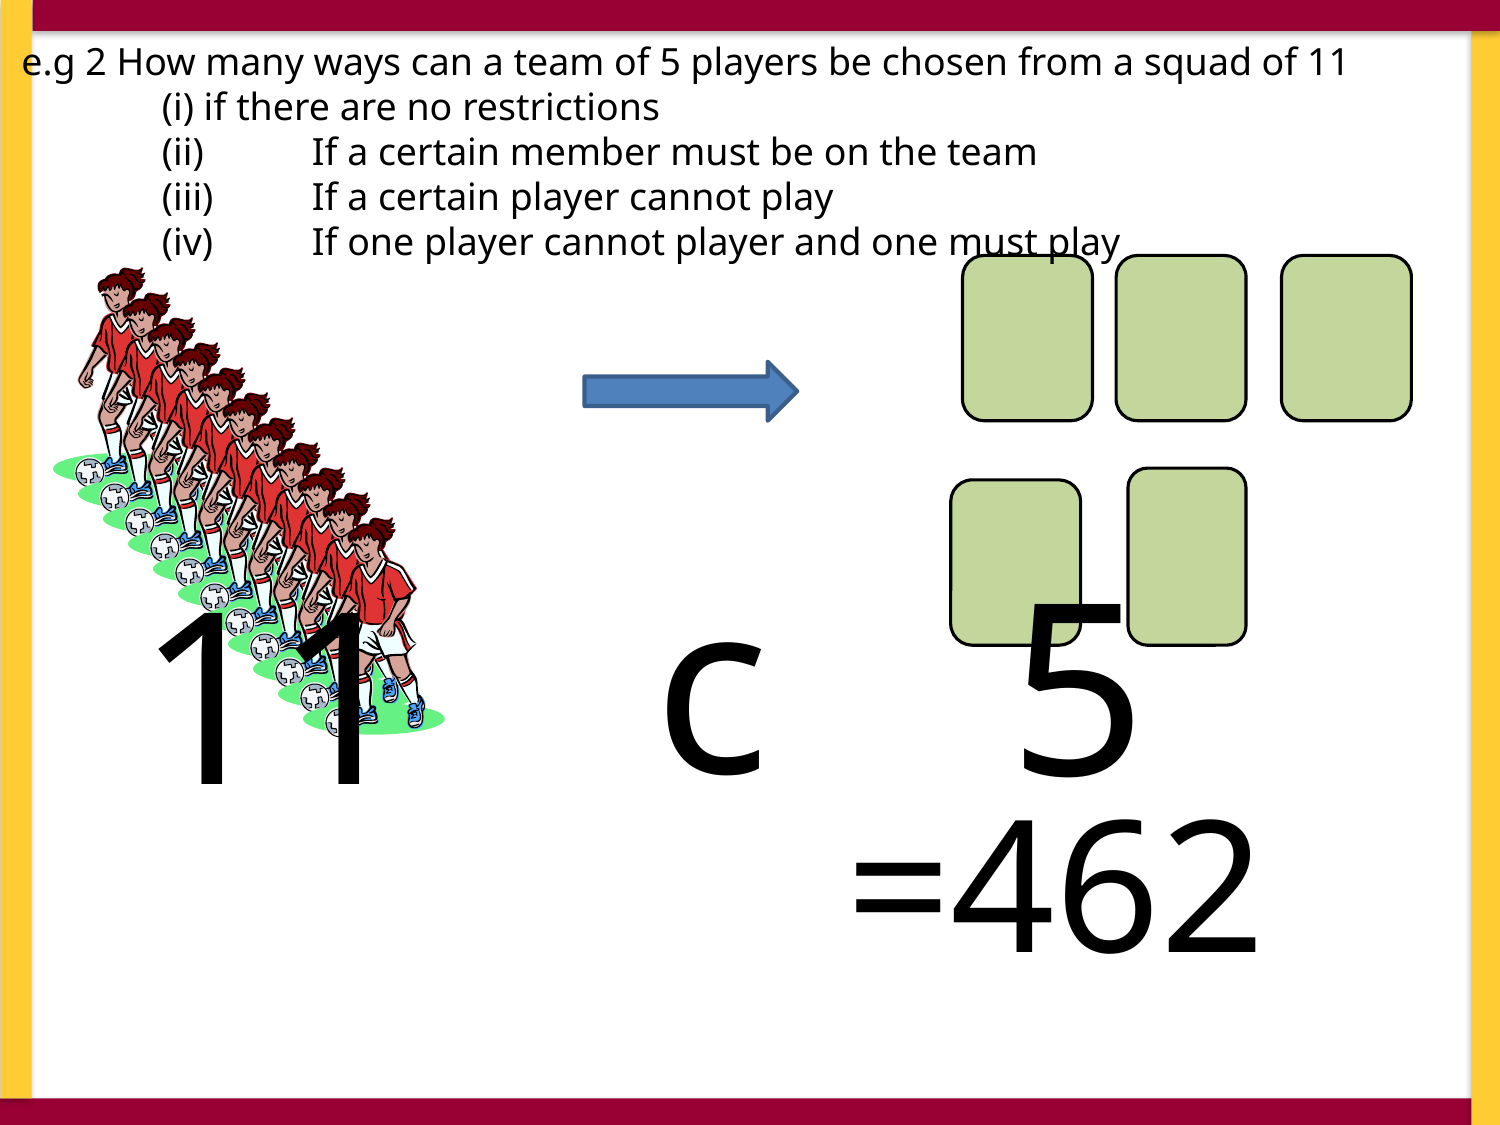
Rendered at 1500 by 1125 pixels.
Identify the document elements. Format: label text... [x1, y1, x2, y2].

text_box [948, 477, 1083, 648]
picture [52, 267, 445, 738]
text_box 5 [994, 528, 1162, 831]
text_box =462 [831, 762, 1281, 997]
text_box [1279, 253, 1414, 423]
text_box [960, 271, 1095, 423]
text_box c [639, 526, 785, 829]
text_box e.g 2 How many ways can a team of 5 players be chosen from a squad of 11 (i) if there are no restrictions (ii) If a certain member must be on the team (iii) If a certain player cannot play (iv) If one player cannot player and one must play [0, 30, 1367, 271]
text_box [1125, 465, 1249, 648]
text_box 11 [122, 565, 427, 841]
text_box [1113, 271, 1249, 423]
text_box [582, 359, 800, 423]
